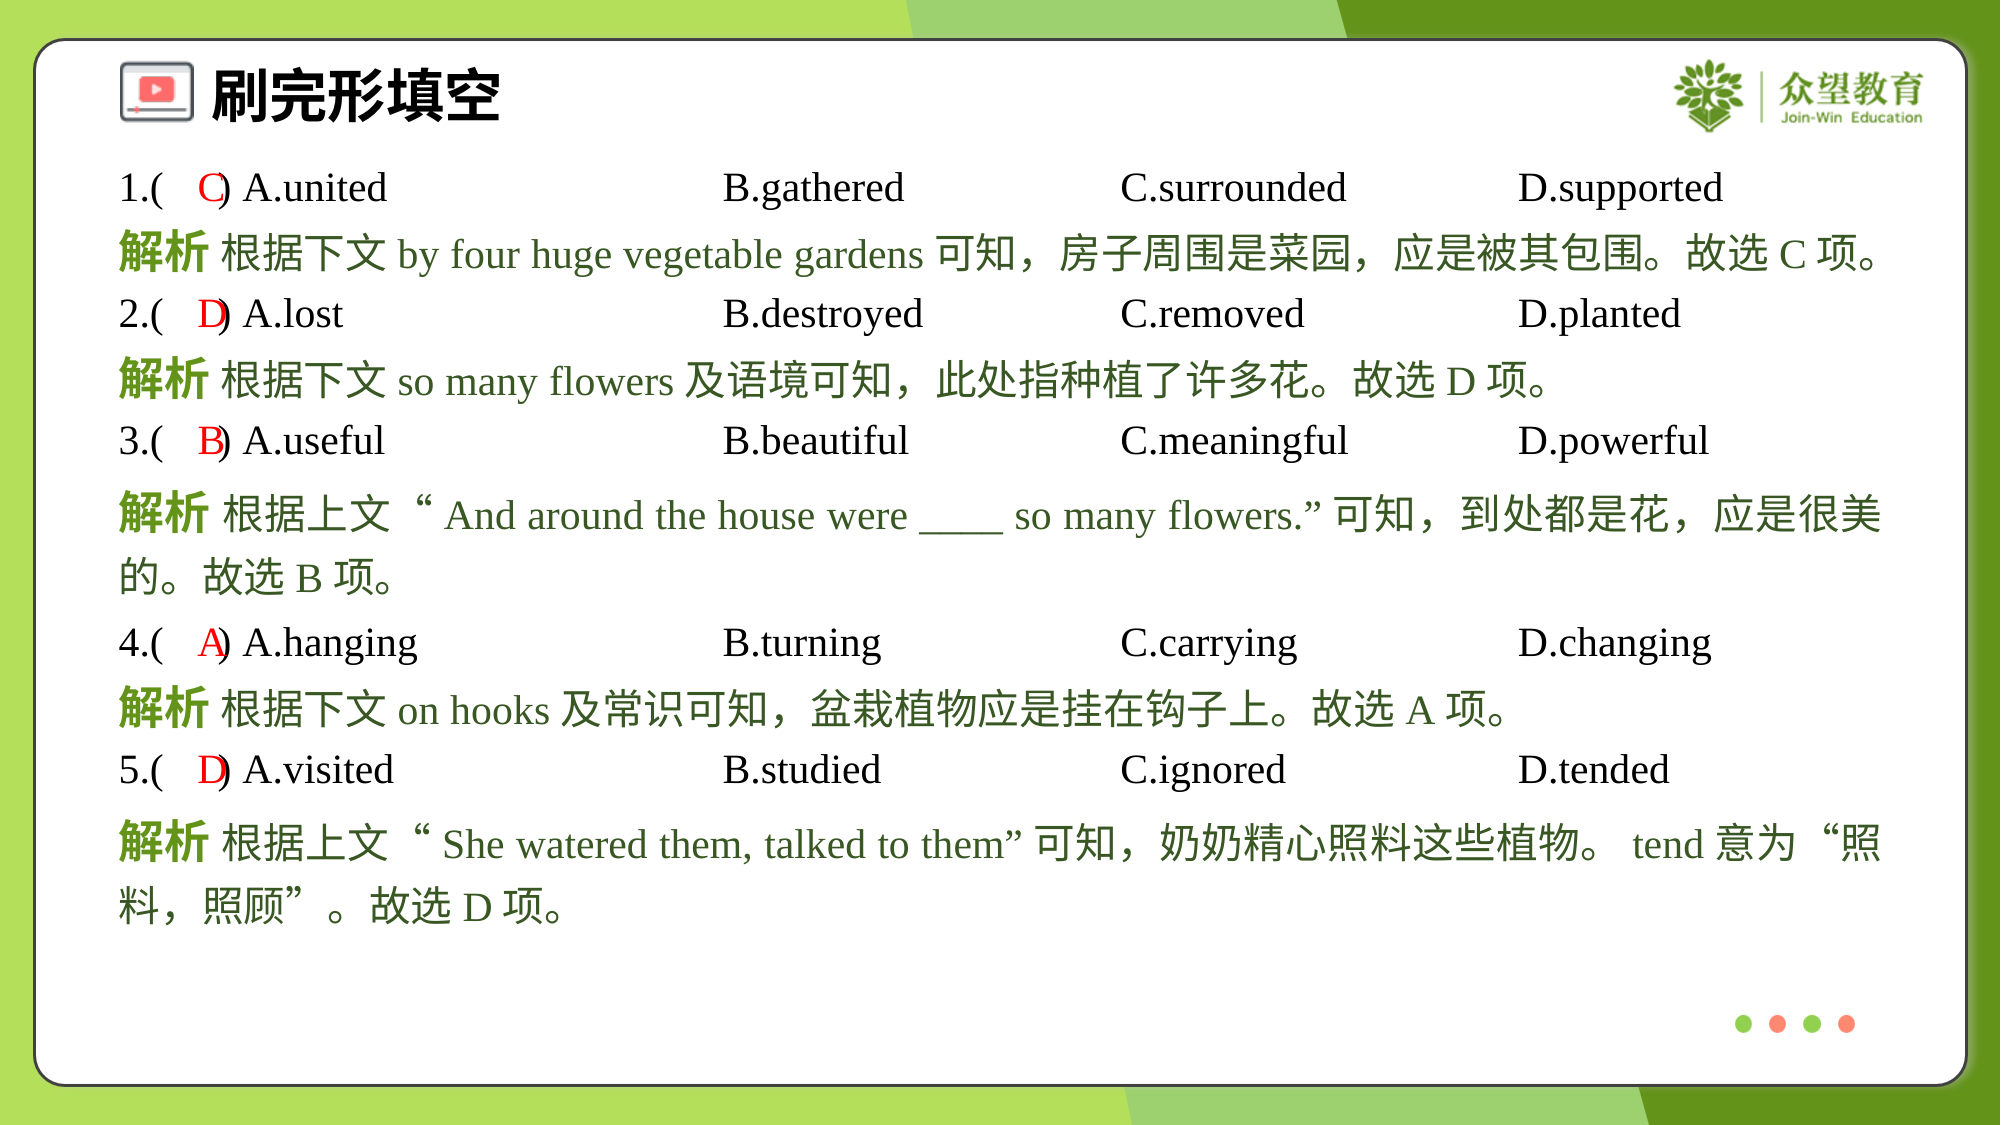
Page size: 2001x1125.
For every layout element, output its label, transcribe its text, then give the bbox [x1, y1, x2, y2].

text_box 1.( ) A.united B.gathered C.surrounded D.supported [118, 146, 192, 204]
text_box 2.( ) A.lost B.destroyed C.removed D.planted [233, 272, 1883, 330]
text_box 解析 根据上文“She watered them, talked to them”可知，奶奶精心照料这些植物。tend意为“照料，照顾”。故选D项。 [118, 799, 1883, 926]
text_box 4.( ) A.hanging B.turning C.carrying D.changing [118, 602, 192, 660]
text_box D [192, 729, 233, 787]
text_box 4.( ) A.hanging B.turning C.carrying D.changing [233, 602, 1883, 660]
text_box 5.( ) A.visited B.studied C.ignored D.tended [233, 729, 1883, 787]
text_box 解析 根据下文on hooks及常识可知，盆栽植物应是挂在钩子上。故选A项。 [118, 665, 1883, 728]
text_box D [192, 272, 233, 331]
text_box C [192, 146, 231, 205]
text_box 3.( ) A.useful B.beautiful C.meaningful D.powerful [118, 399, 192, 457]
text_box A [192, 602, 233, 660]
text_box 解析 根据上文“And around the house were ____ so many flowers.”可知，到处都是花，应是很美的。故选B项。 [118, 469, 1883, 597]
text_box 2.( ) A.lost B.destroyed C.removed D.planted [118, 272, 192, 330]
text_box 5.( ) A.visited B.studied C.ignored D.tended [118, 729, 192, 787]
text_box 1.( ) A.united B.gathered C.surrounded D.supported [231, 146, 1883, 204]
text_box B [192, 399, 231, 458]
text_box 解析 根据下文by four huge vegetable gardens可知，房子周围是菜园，应是被其包围。故选C项。 [118, 209, 1930, 271]
text_box 解析 根据下文so many flowers及语境可知，此处指种植了许多花。故选D项。 [118, 336, 1883, 399]
picture [0, 0, 2000, 1125]
text_box 3.( ) A.useful B.beautiful C.meaningful D.powerful [231, 399, 1883, 457]
